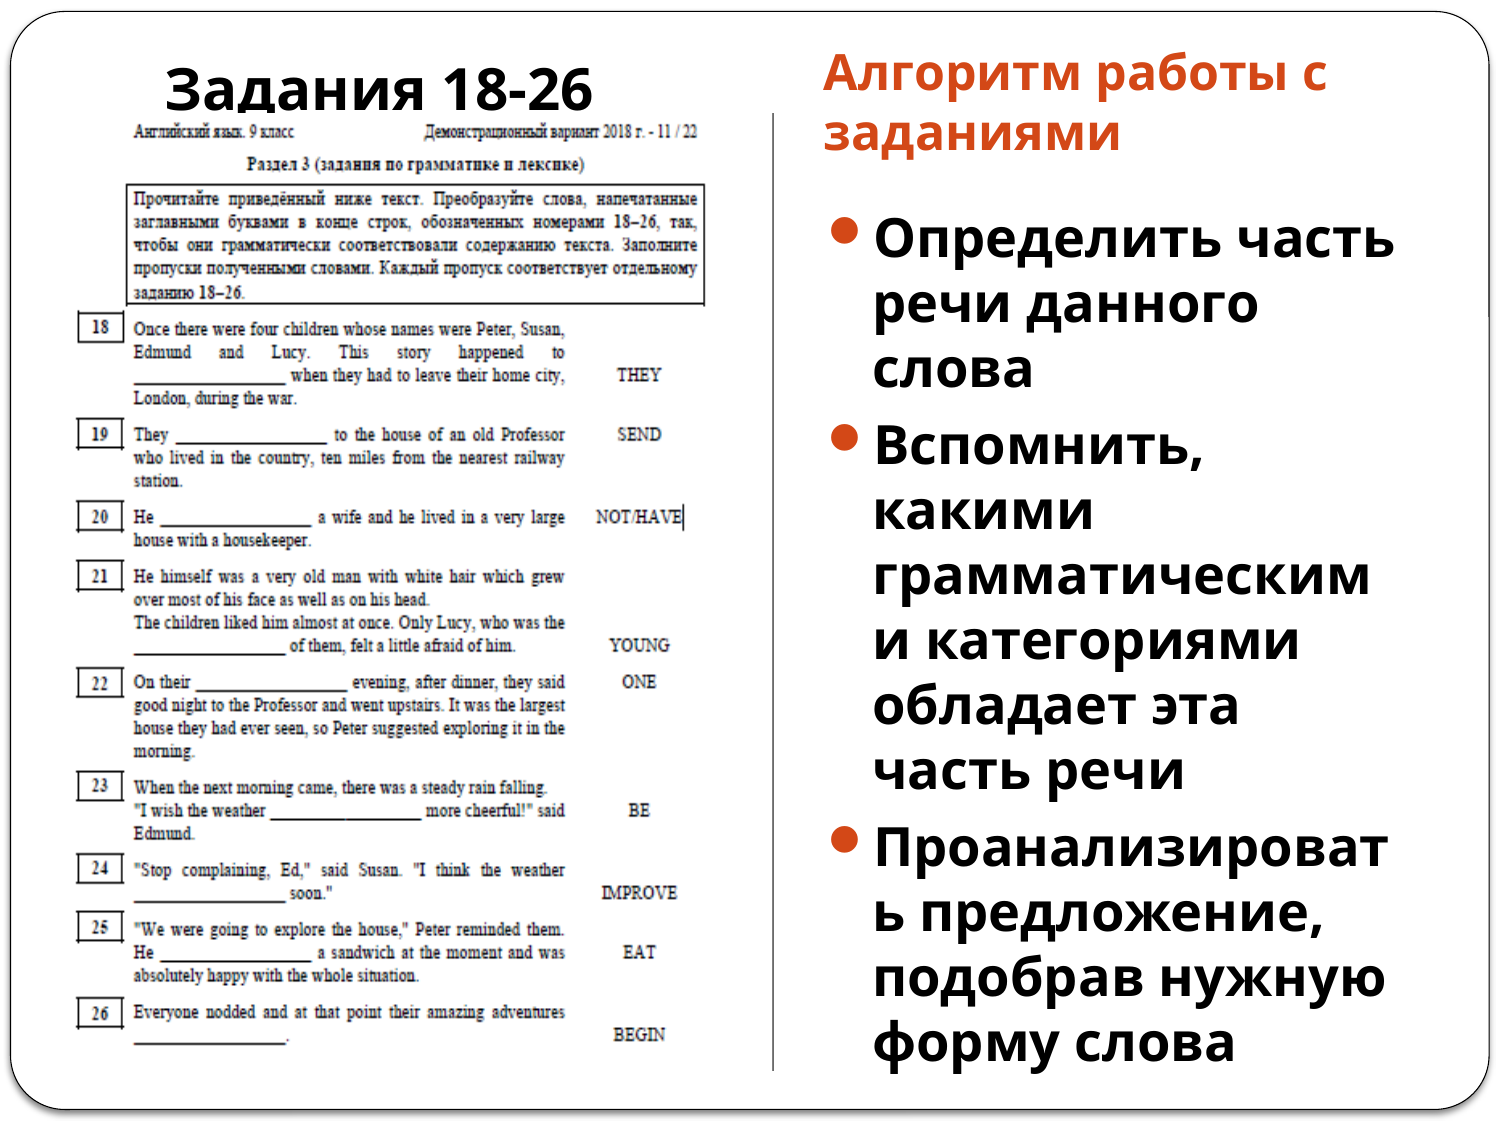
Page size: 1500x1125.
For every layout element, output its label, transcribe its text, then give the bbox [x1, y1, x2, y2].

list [41, 113, 774, 1071]
list Алгоритм работы с заданиями [808, 42, 1423, 169]
title Задания 18-26 [150, 44, 808, 138]
list Определить часть речи данного слова Вспомнить, какими грамматическими категориями обладает эта часть речи Проанализировать предложение, подобрав нужную форму слова [812, 196, 1425, 1071]
